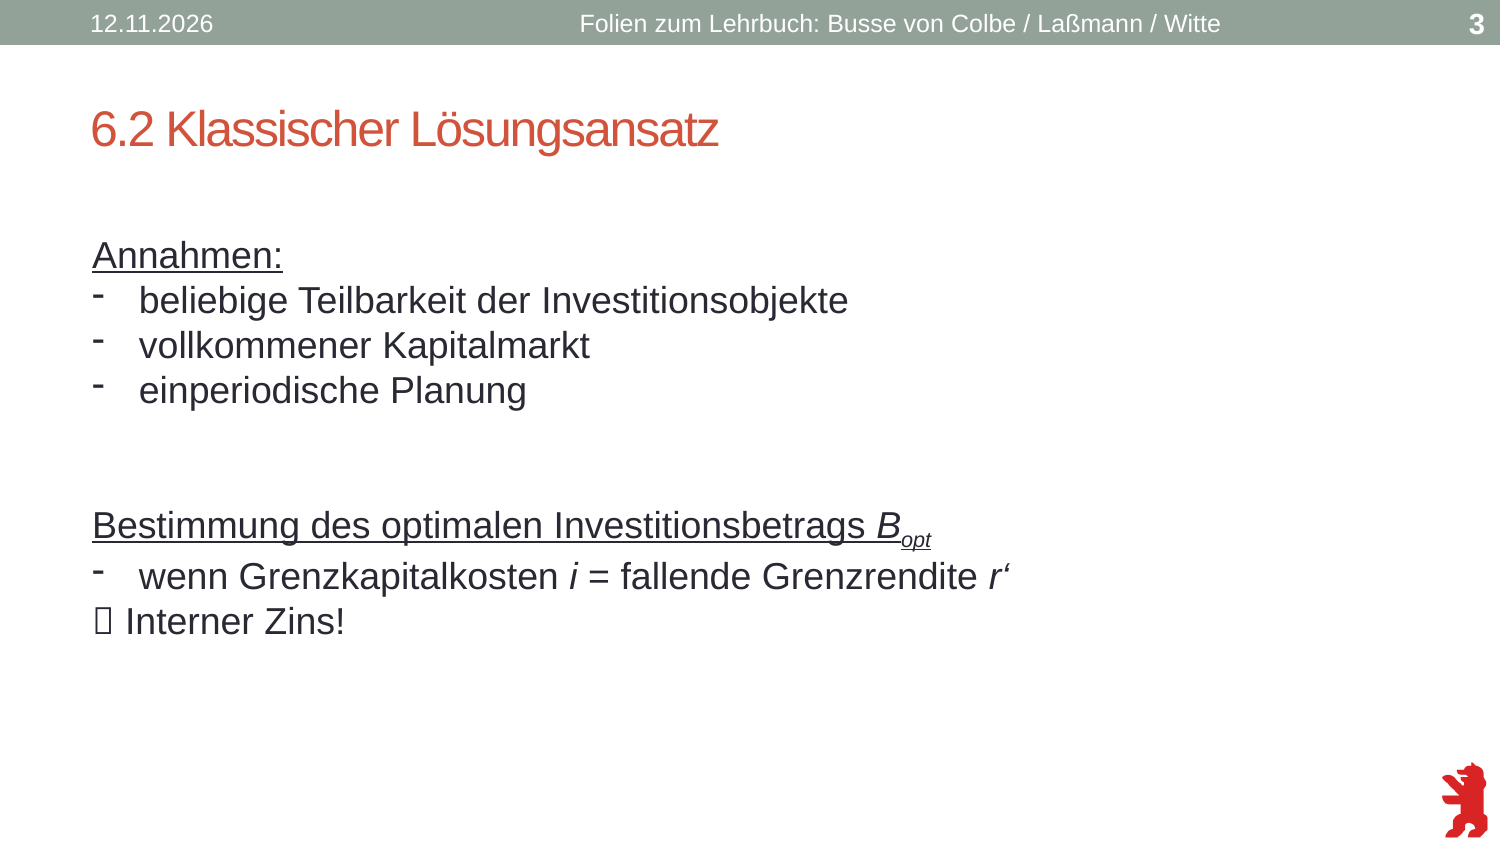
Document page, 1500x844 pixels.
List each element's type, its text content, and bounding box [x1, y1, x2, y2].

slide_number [75, 2, 550, 43]
picture [1434, 760, 1500, 844]
title 6.2 Klassischer Lösungsansatz [75, 65, 1425, 188]
footer Folien zum Lehrbuch: Busse von Colbe / Laßmann / Witte [562, 2, 1238, 43]
slide_number 3 [1325, 2, 1500, 43]
text_box Annahmen: beliebige Teilbarkeit der Investitionsobjekte vollkommener Kapitalmarkt einperiodische Planung Bestimmung des optimalen Investitionsbetrags Bopt wenn Grenzkapitalkosten i = fallende Grenzrendite r‘  Interner Zins! [77, 223, 1035, 650]
